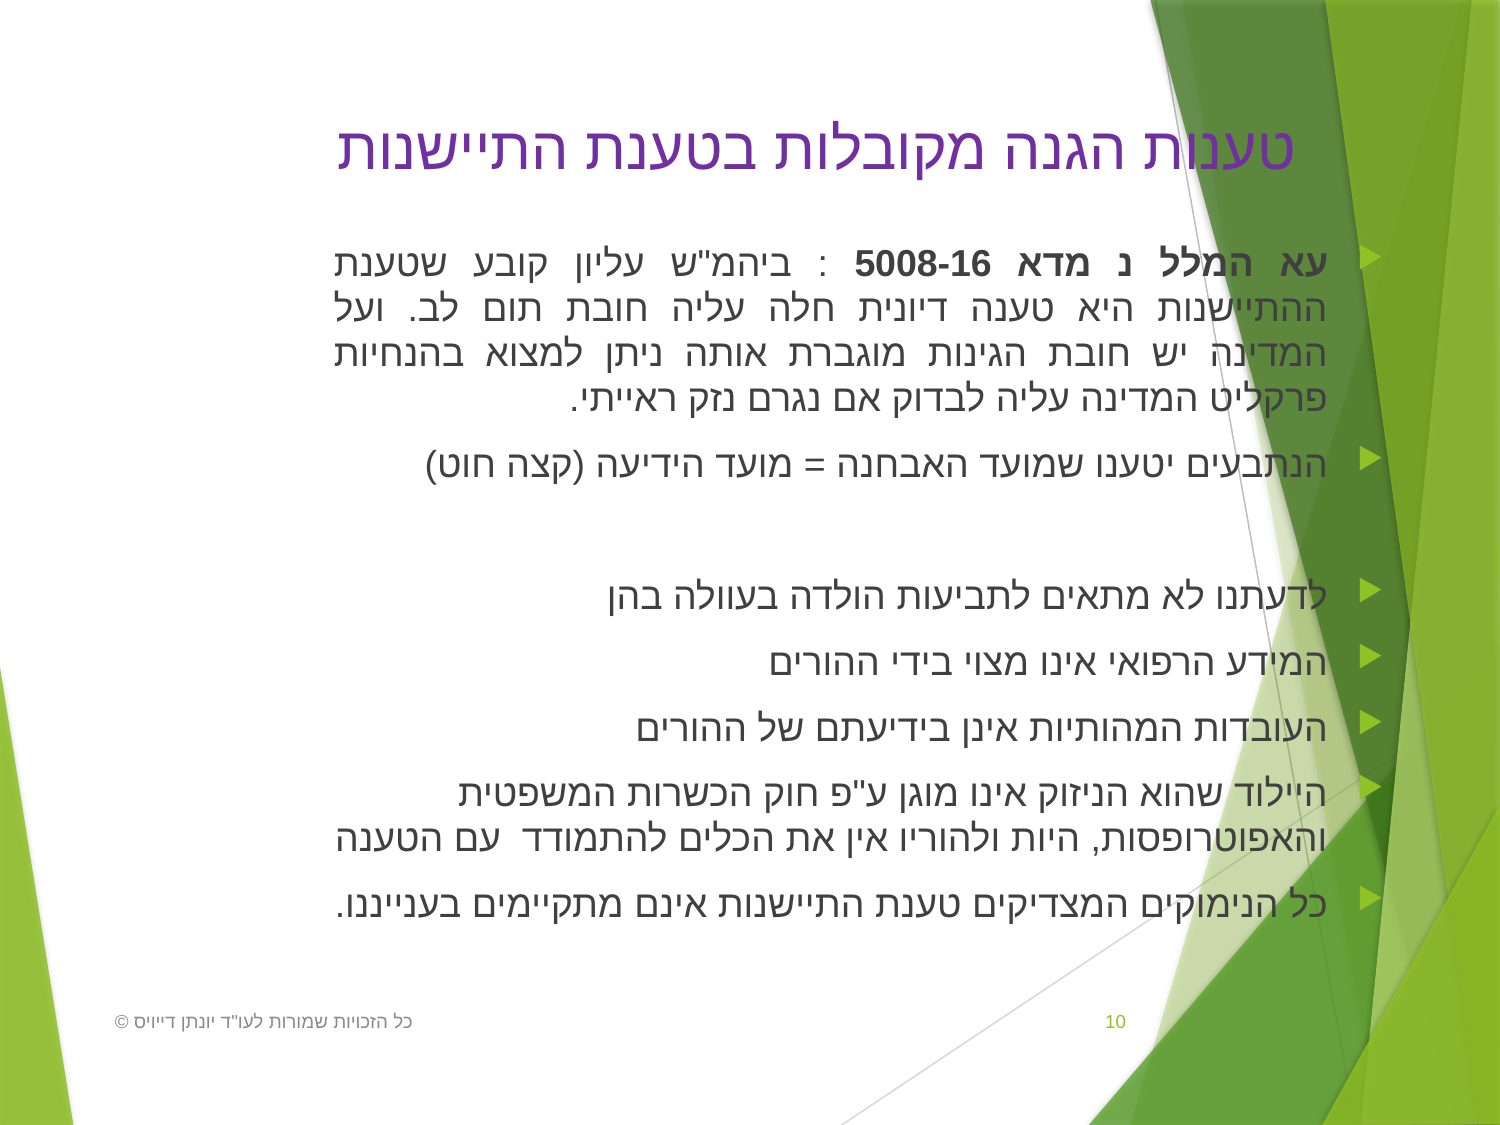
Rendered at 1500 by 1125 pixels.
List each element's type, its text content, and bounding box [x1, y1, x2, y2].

title טענות הגנה מקובלות בטענת התיישנות [322, 102, 1403, 232]
slide_number 10 [1057, 991, 1142, 1051]
footer כל הזכויות שמורות לעו"ד יונתן דייויס © [99, 991, 859, 1051]
list עא המלל נ מדא 5008-16 : ביהמ"ש עליון קובע שטענת ההתיישנות היא טענה דיונית חלה עליה חובת תום לב. ועל המדינה יש חובת הגינות מוגברת אותה ניתן למצוא בהנחיות פרקליט המדינה עליה לבדוק אם נגרם נזק ראייתי. הנתבעים יטענו שמועד האבחנה = מועד הידיעה (קצה חוט) לדעתנו לא מתאים לתביעות הולדה בעוולה בהן המידע הרפואי אינו מצוי בידי ההורים העובדות המהותיות אינן בידיעתם של ההורים היילוד שהוא הניזוק אינו מוגן ע"פ חוק הכשרות המשפטית והאפוטרופסות, היות ולהוריו אין את הכלים להתמודד עם הטענה כל הנימוקים המצדיקים טענת התיישנות אינם מתקיימים בענייננו. [318, 231, 1400, 970]
